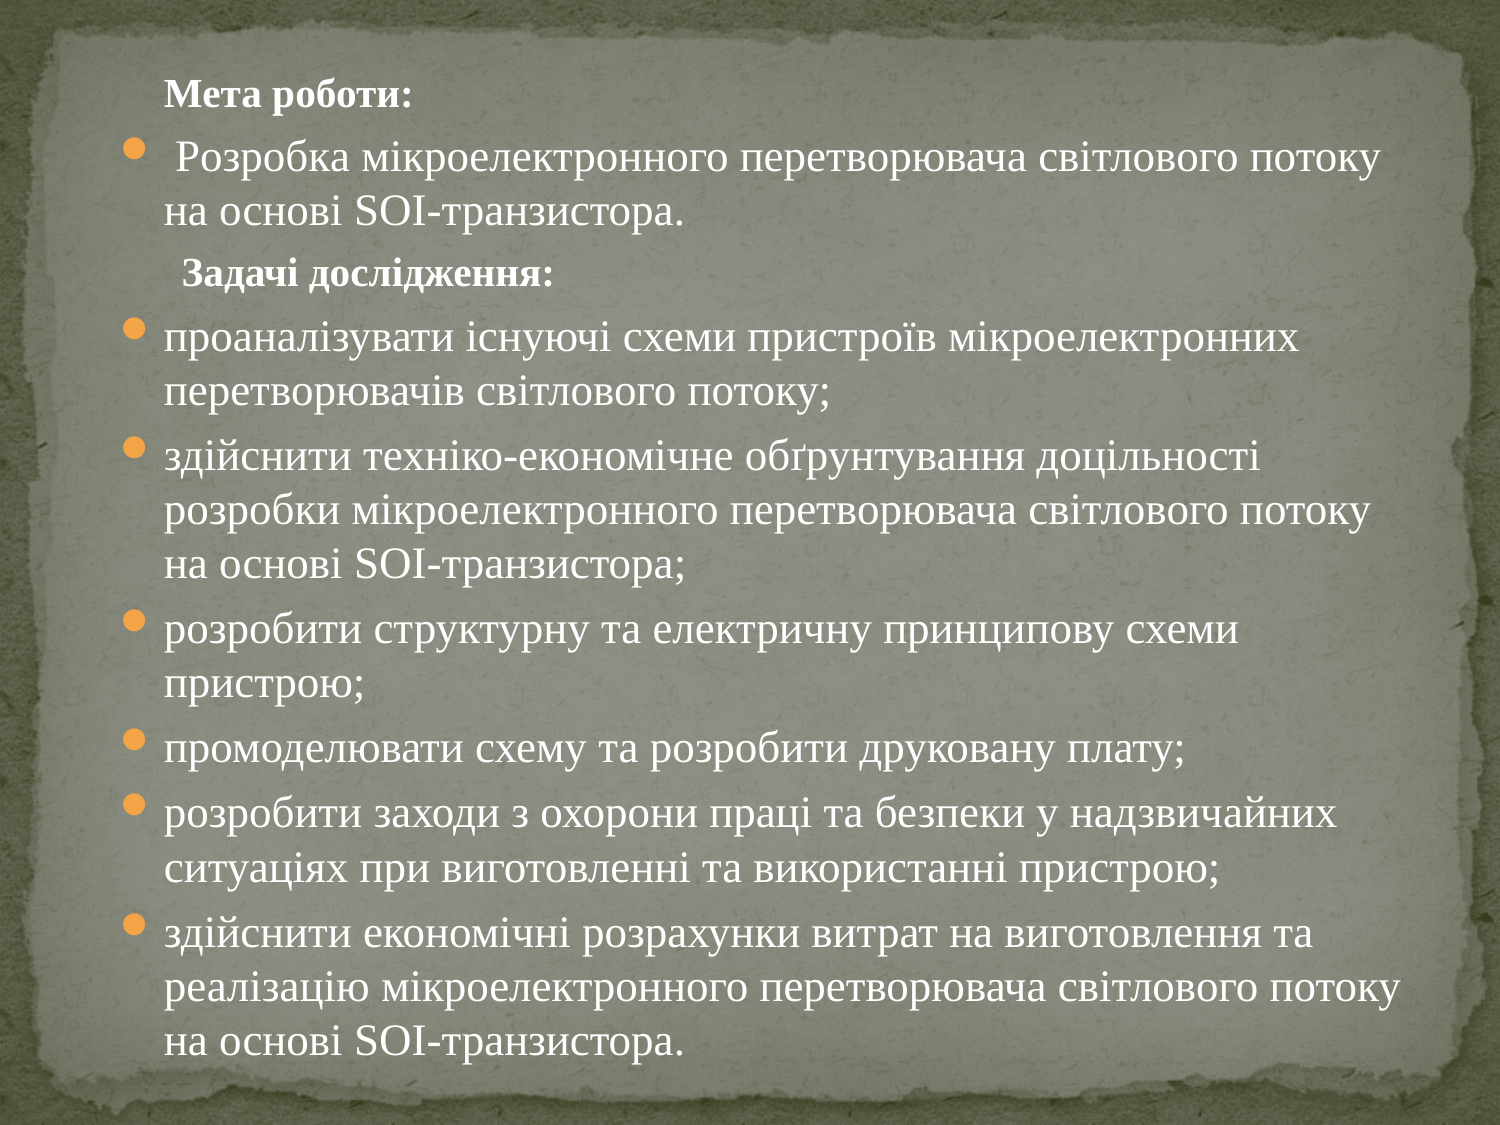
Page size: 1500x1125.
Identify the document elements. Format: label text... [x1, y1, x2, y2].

list Мета роботи: Розробка мікроелектронного перетворювача світлового потоку на основі SOI-транзистора. Задачі дослідження: проаналізувати існуючі схеми пристроїв мікроелектронних перетворювачів світлового потоку; здійснити техніко-економічне обґрунтування доцільності розробки мікроелектронного перетворювача світлового потоку на основі SOI-транзистора; розробити структурну та електричну принципову схеми пристрою; промоделювати схему та розробити друковану плату; розробити заходи з охорони праці та безпеки у надзвичайних ситуаціях при виготовленні та використанні пристрою; здійснити економічні розрахунки витрат на виготовлення та реалізацію мікроелектронного перетворювача світлового потоку на основі SOI-транзистора. [105, 58, 1430, 1079]
